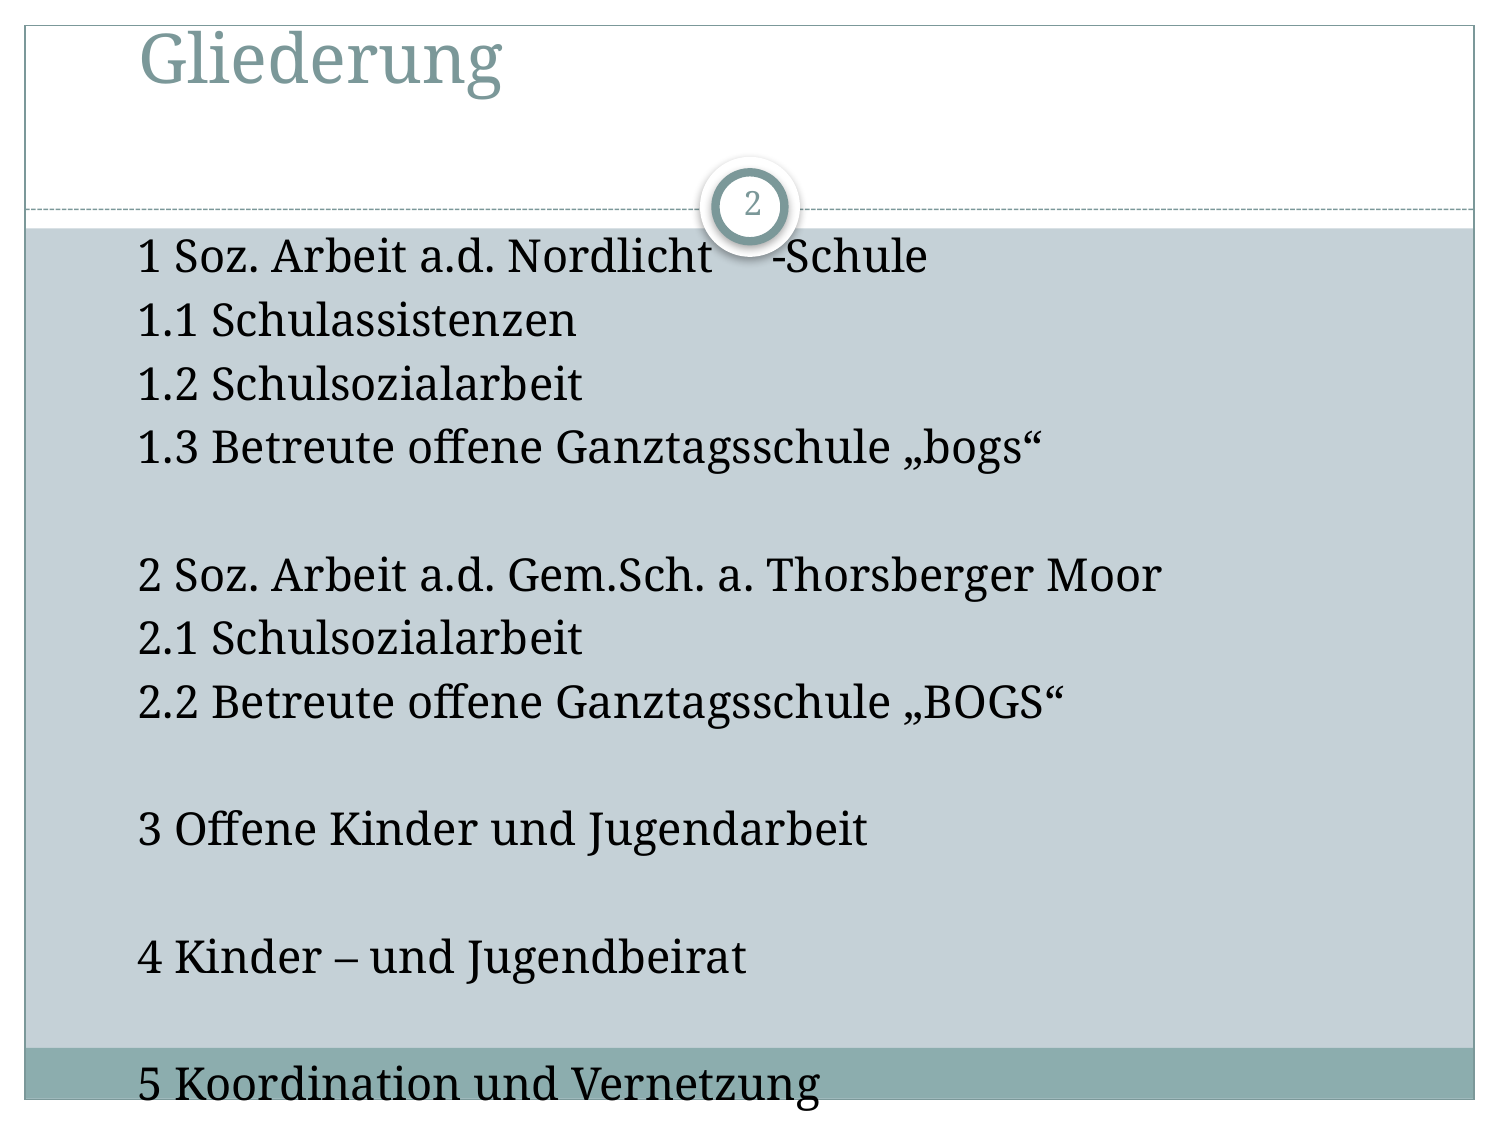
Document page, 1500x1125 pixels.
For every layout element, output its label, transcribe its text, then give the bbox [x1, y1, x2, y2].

title Gliederung [123, 0, 1277, 188]
slide_number 2 [715, 168, 791, 219]
list 1 Soz. Arbeit a.d. Nordlicht -Schule 1.1 Schulassistenzen 1.2 Schulsozialarbeit 1.3 Betreute offene Ganztagsschule „bogs“ 2 Soz. Arbeit a.d. Gem.Sch. a. Thorsberger Moor 2.1 Schulsozialarbeit 2.2 Betreute offene Ganztagsschule „BOGS“ 3 Offene Kinder und Jugendarbeit 4 Kinder – und Jugendbeirat 5 Koordination und Vernetzung [112, 219, 1376, 1125]
